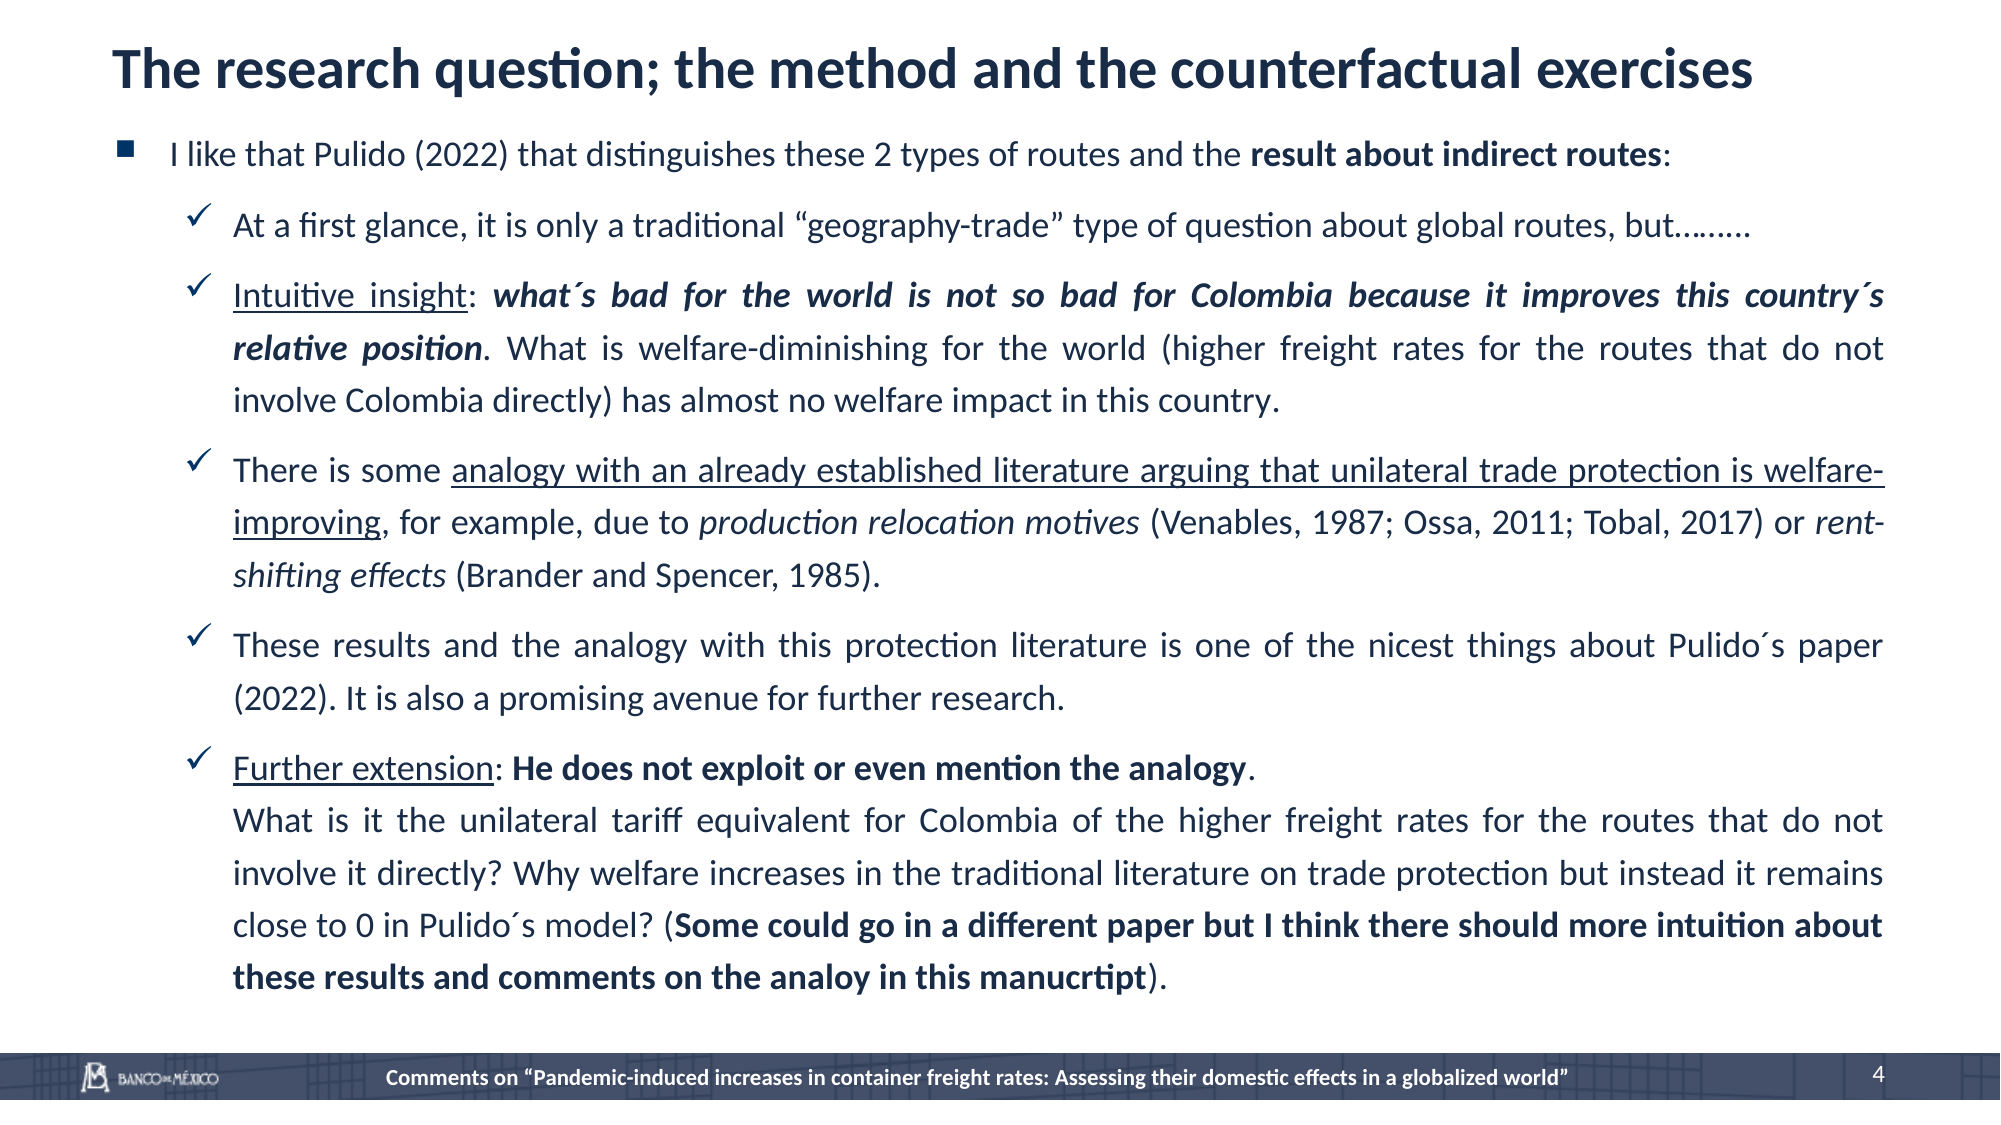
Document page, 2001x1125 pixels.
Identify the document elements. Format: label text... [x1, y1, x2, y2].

list I like that Pulido (2022) that distinguishes these 2 types of routes and the result about indirect routes: At a first glance, it is only a traditional “geography-trade” type of question about global routes, but……... Intuitive insight: what´s bad for the world is not so bad for Colombia because it improves this country´s relative position. What is welfare-diminishing for the world (higher freight rates for the routes that do not involve Colombia directly) has almost no welfare impact in this country. There is some analogy with an already established literature arguing that unilateral trade protection is welfare-improving, for example, due to production relocation motives (Venables, 1987; Ossa, 2011; Tobal, 2017) or rent-shifting effects (Brander and Spencer, 1985). These results and the analogy with this protection literature is one of the nicest things about Pulido´s paper (2022). It is also a promising avenue for further research. Further extension: He does not exploit or even mention the analogy. What is it the unilateral tariff equivalent for Colombia of the higher freight rates for the routes that do not involve it directly? Why welfare increases in the traditional literature on trade protection but instead it remains close to 0 in Pulido´s model? (Some could go in a different paper but I think there should more intuition about these results and comments on the analoy in this manucrtipt). [99, 114, 1900, 1013]
picture [0, 1053, 241, 1100]
picture [1900, 1053, 2000, 1100]
title The research question; the method and the counterfactual exercises [97, 5, 1898, 124]
slide_number 4 [1433, 1042, 1900, 1103]
footer Comments on “Pandemic-induced increases in container freight rates: Assessing their domestic effects in a globalized world” [241, 1046, 1716, 1107]
